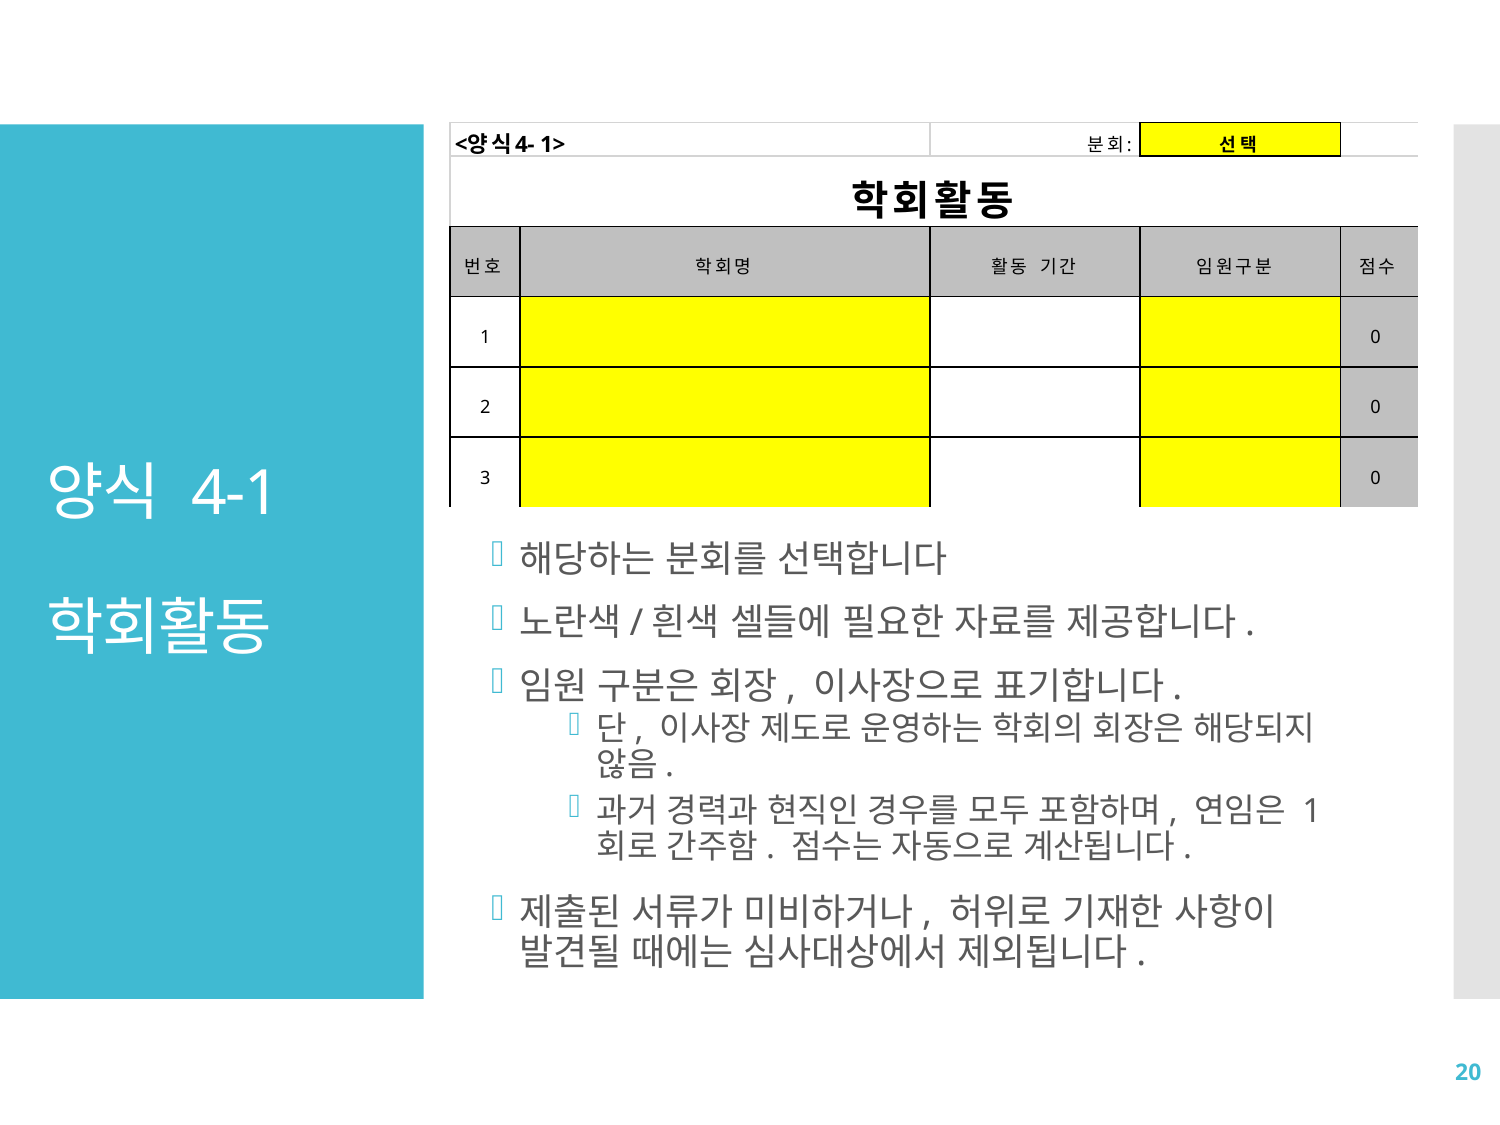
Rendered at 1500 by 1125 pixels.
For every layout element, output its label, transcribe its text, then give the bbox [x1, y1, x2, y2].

title 양식 4-1 학회활동 [31, 184, 394, 940]
slide_number 20 [1308, 1042, 1497, 1103]
list 해당하는 분회를 선택합니다 노란색/흰색 셀들에 필요한 자료를 제공합니다. 임원 구분은 회장, 이사장으로 표기합니다. 단, 이사장 제도로 운영하는 학회의 회장은 해당되지 않음. 과거 경력과 현직인 경우를 모두 포함하며, 연임은 1회로 간주함. 점수는 자동으로 계산됩니다. 제출된 서류가 미비하거나, 허위로 기재한 사항이 발견될 때에는 심사대상에서 제외됩니다. [476, 532, 1376, 982]
picture [448, 121, 1420, 509]
